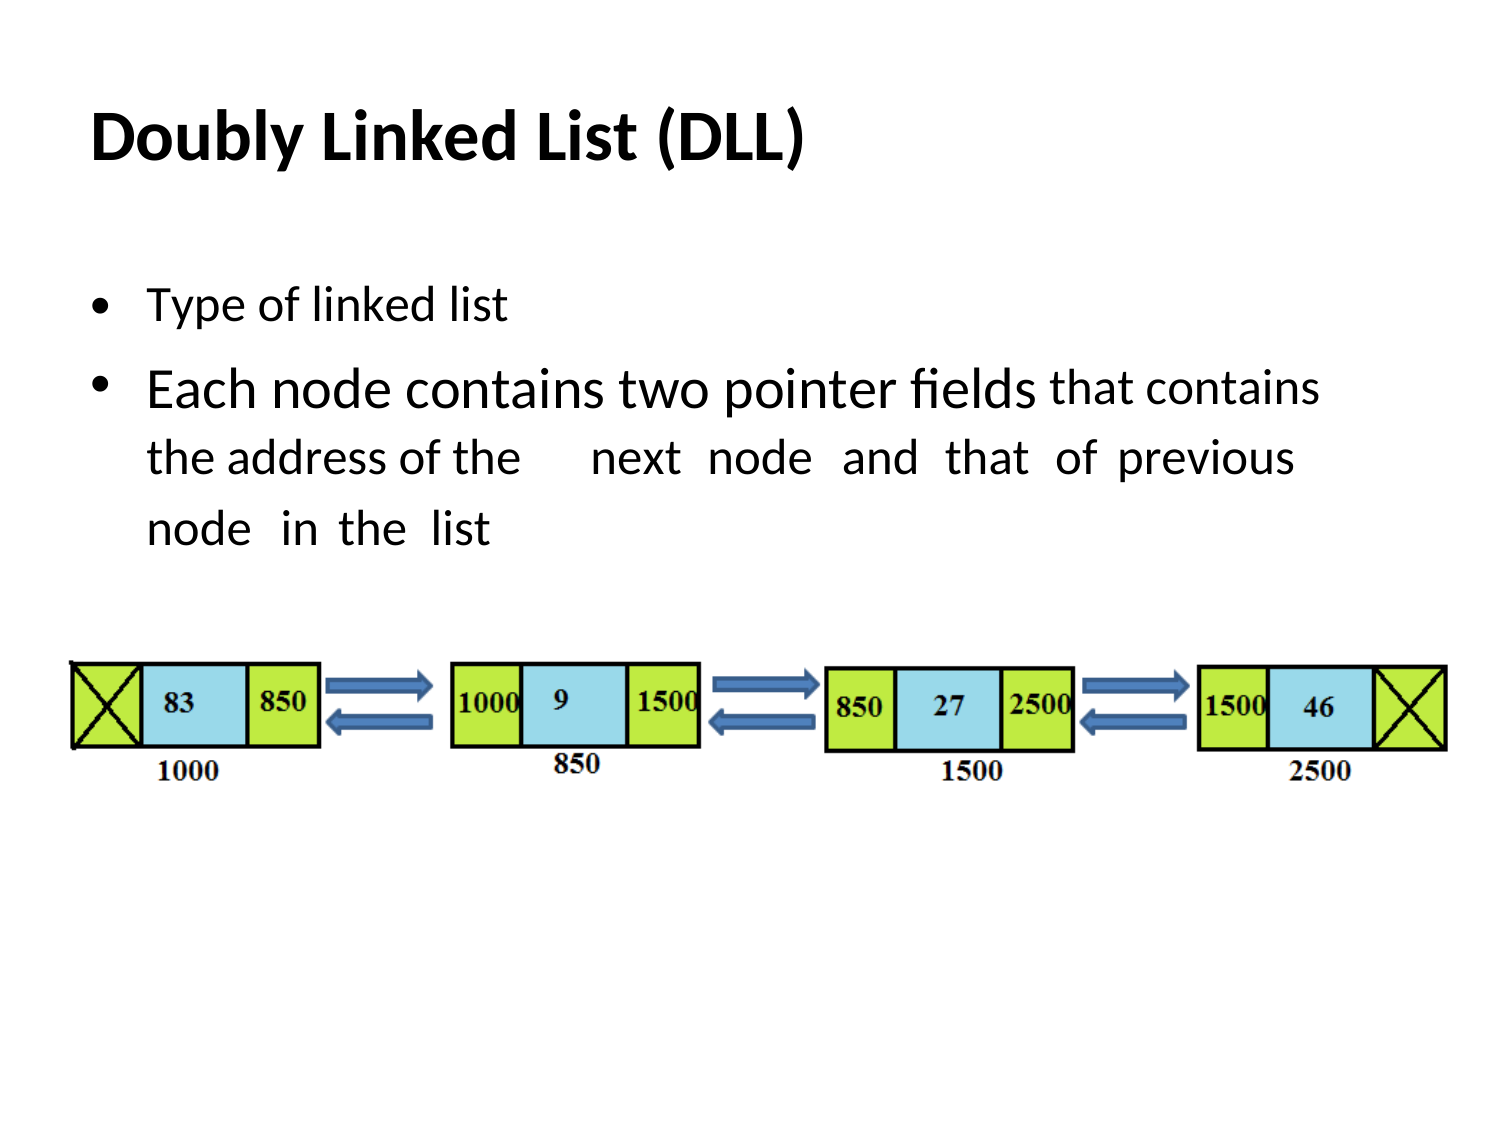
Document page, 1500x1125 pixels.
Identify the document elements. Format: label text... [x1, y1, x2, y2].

text_box the address of the [144, 432, 588, 496]
text_box in [278, 502, 336, 566]
text_box next [588, 432, 705, 496]
text_box Type of linked list Each node contains two pointer fields [144, 278, 1047, 426]
text_box Doubly Linked List (DLL) [87, 102, 925, 190]
text_box • • [87, 275, 122, 422]
text_box the [336, 502, 428, 566]
text_box [62, 649, 1458, 788]
text_box that contains [1047, 362, 1370, 426]
text_box and [839, 432, 942, 496]
text_box of [1053, 432, 1114, 496]
text_box node [144, 502, 278, 566]
text_box that [942, 432, 1053, 496]
text_box list [428, 502, 510, 566]
text_box previous [1114, 432, 1331, 496]
text_box node [705, 432, 839, 496]
